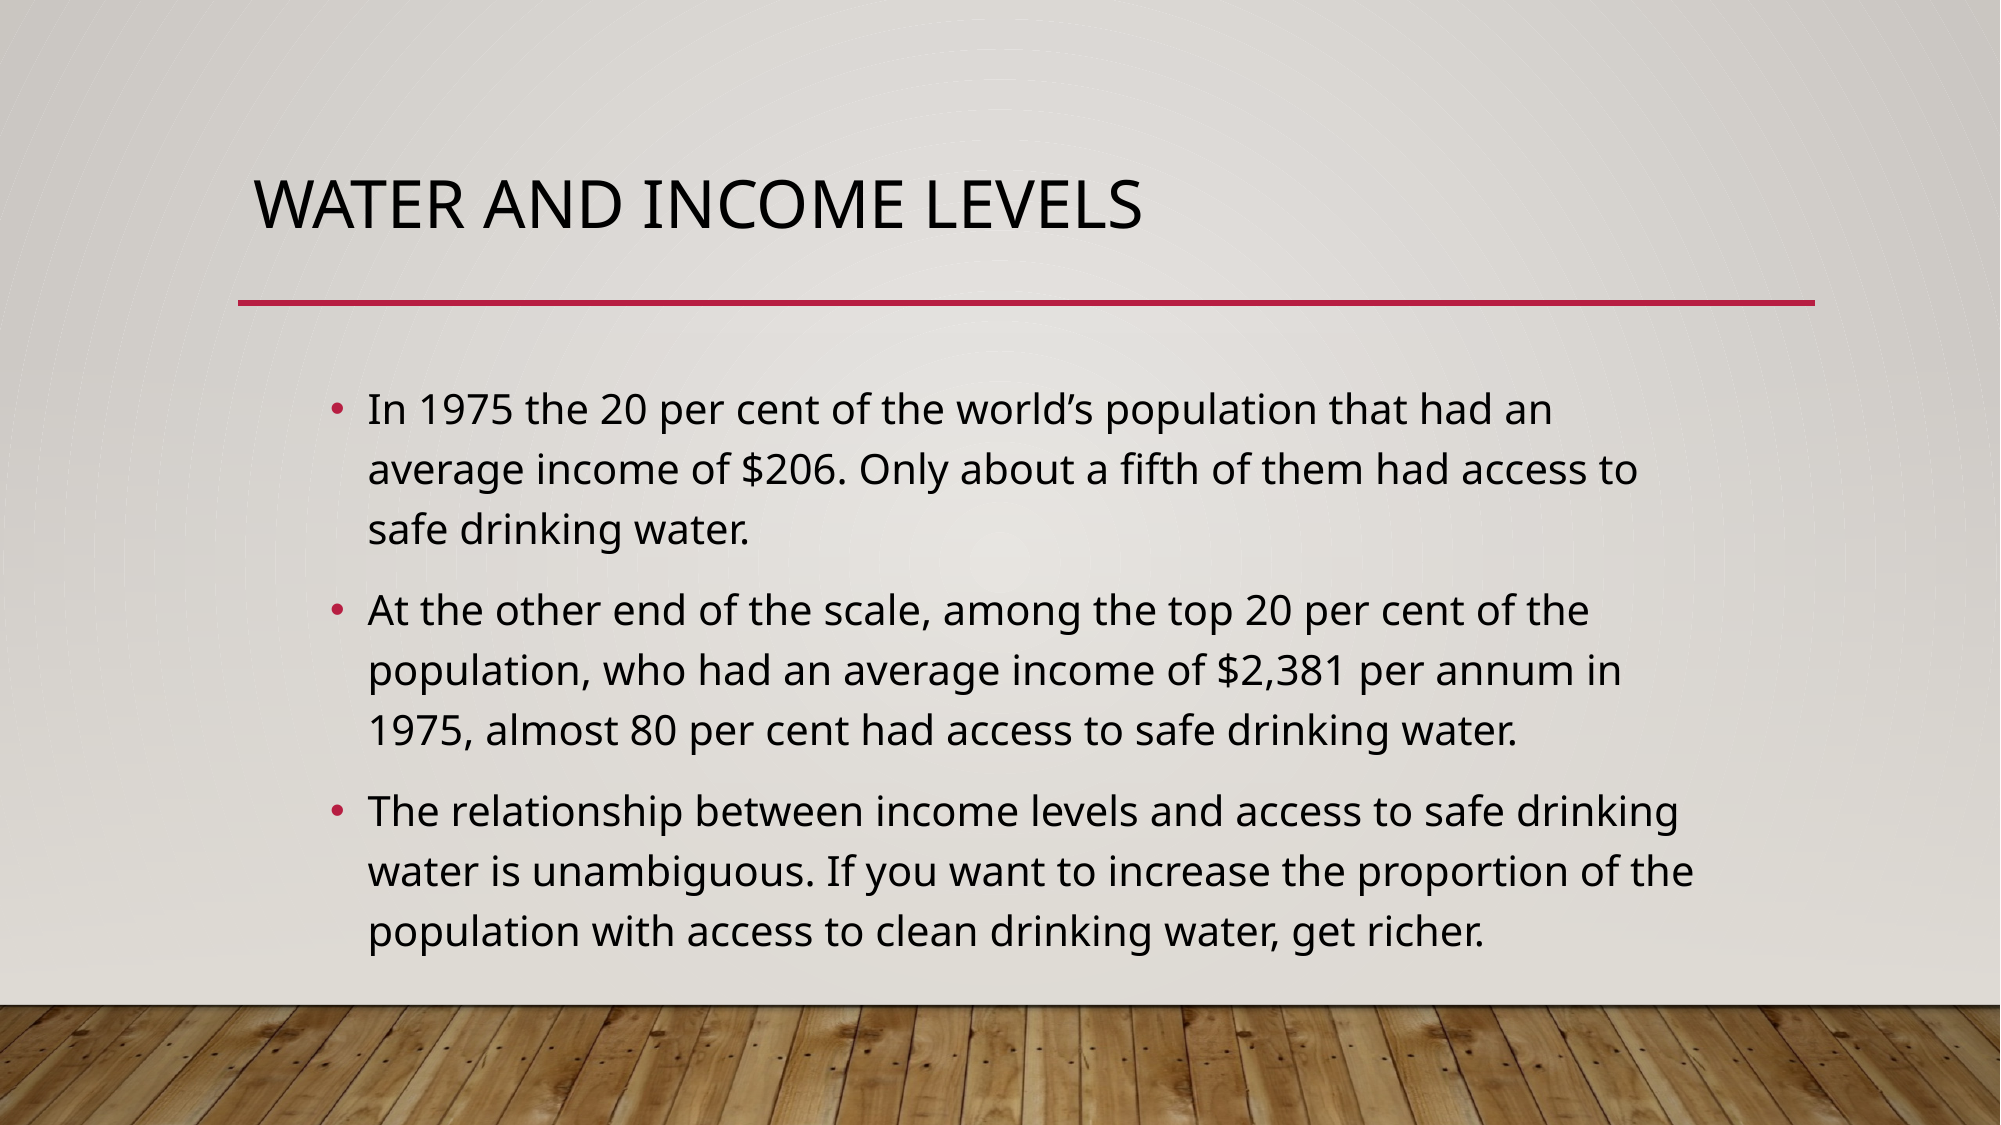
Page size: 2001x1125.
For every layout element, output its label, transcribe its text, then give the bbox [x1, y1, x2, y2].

title Water and Income Levels [238, 163, 1814, 336]
list In 1975 the 20 per cent of the world’s population that had an average income of $206. Only about a fifth of them had access to safe drinking water. At the other end of the scale, among the top 20 per cent of the population, who had an average income of $2,381 per annum in 1975, almost 80 per cent had access to safe drinking water. The relationship between income levels and access to safe drinking water is unambiguous. If you want to increase the proportion of the population with access to clean drinking water, get richer. [315, 365, 1737, 981]
picture [0, 1005, 2000, 1125]
